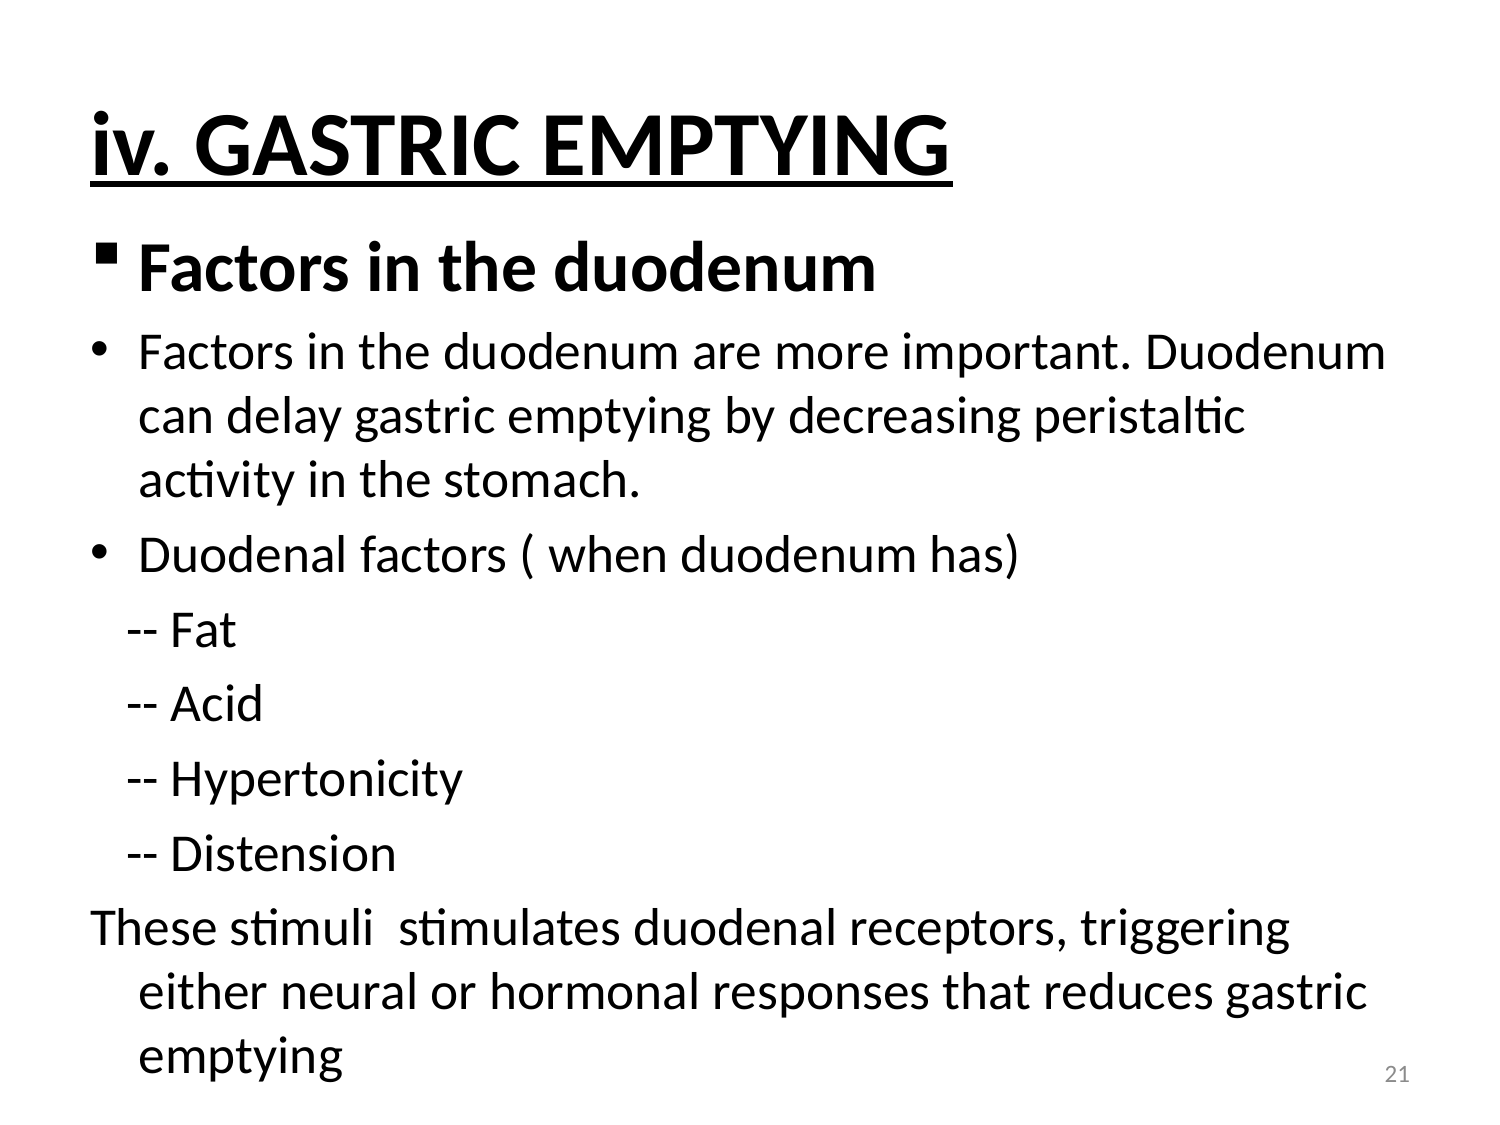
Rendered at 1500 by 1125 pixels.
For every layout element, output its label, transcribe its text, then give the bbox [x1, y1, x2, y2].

title iv. GASTRIC EMPTYING [75, 45, 1425, 212]
list Factors in the duodenum Factors in the duodenum are more important. Duodenum can delay gastric emptying by decreasing peristaltic activity in the stomach. Duodenal factors ( when duodenum has) -- Fat -- Acid -- Hypertonicity -- Distension These stimuli stimulates duodenal receptors, triggering either neural or hormonal responses that reduces gastric emptying [75, 212, 1425, 1103]
slide_number 21 [1074, 1042, 1425, 1103]
